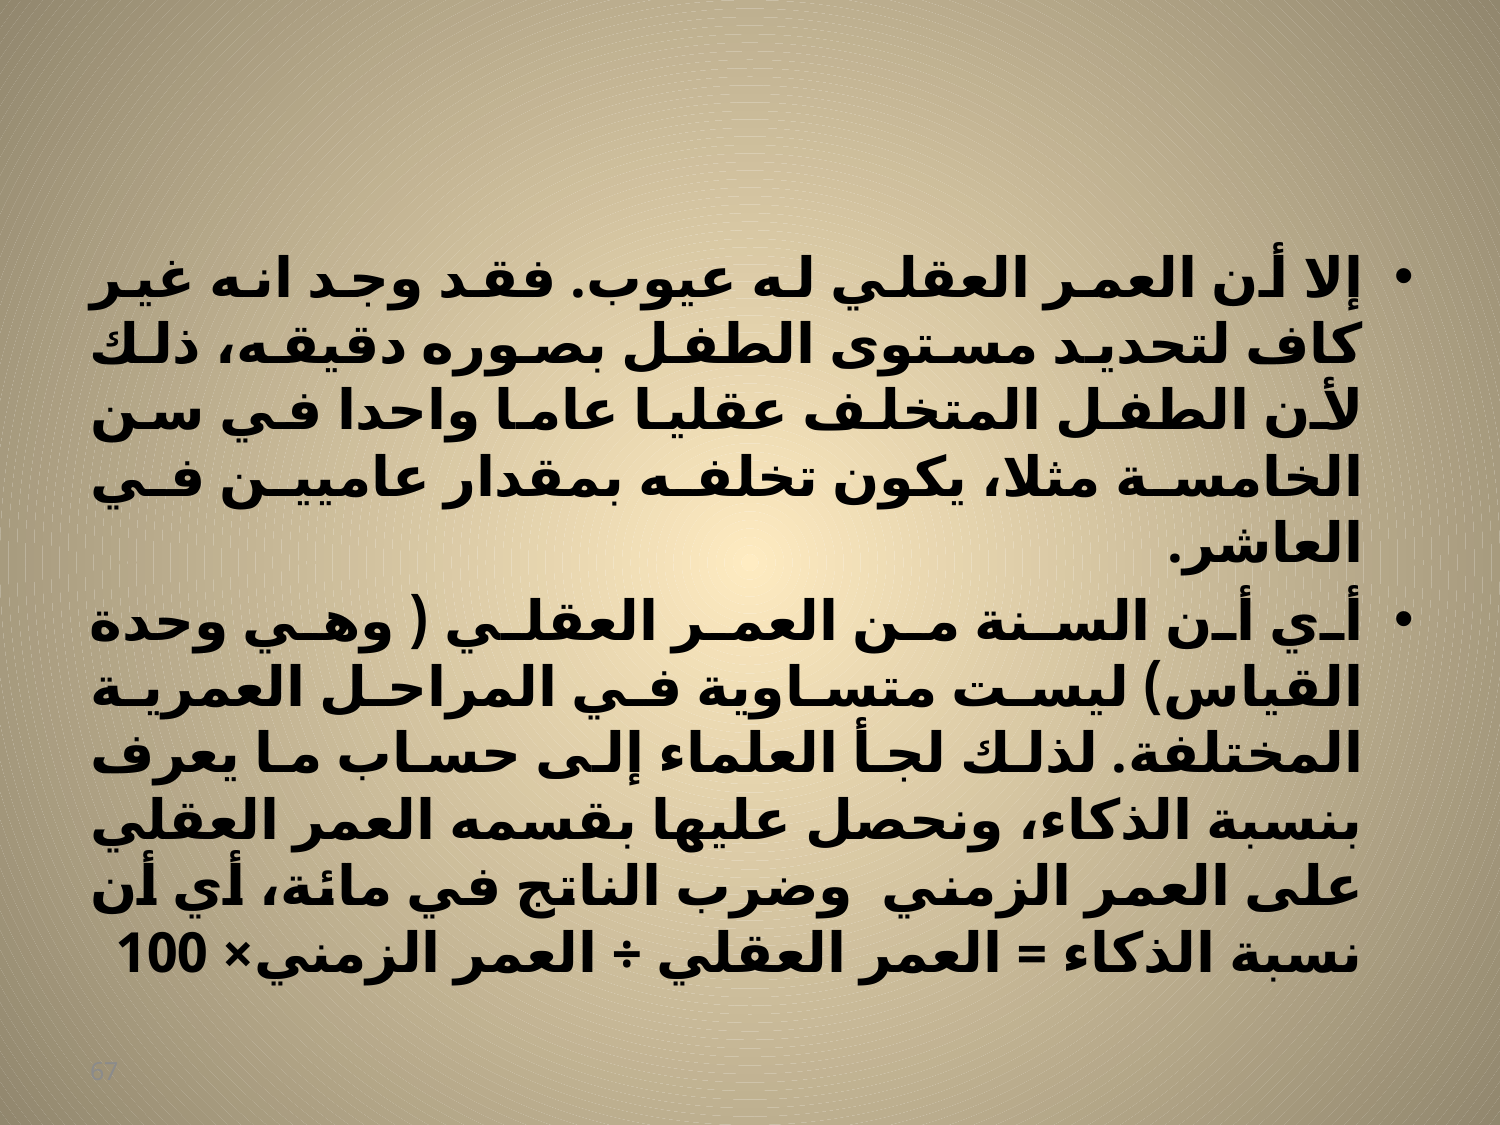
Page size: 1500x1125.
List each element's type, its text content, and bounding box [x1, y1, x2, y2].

list إلا أن العمر العقلي له عيوب. فقد وجد انه غير كاف لتحديد مستوى الطفل بصوره دقيقه، ذلك لأن الطفل المتخلف عقليا عاما واحدا في سن الخامسة مثلا، يكون تخلفه بمقدار عاميين في العاشر. أي أن السنة من العمر العقلي ( وهي وحدة القياس) ليست متساوية في المراحل العمرية المختلفة. لذلك لجأ العلماء إلى حساب ما يعرف بنسبة الذكاء، ونحصل عليها بقسمه العمر العقلي على العمر الزمني وضرب الناتج في مائة، أي أن نسبة الذكاء = العمر العقلي ÷ العمر الزمني× 100 [75, 234, 1425, 1055]
slide_number 67 [75, 1042, 425, 1103]
